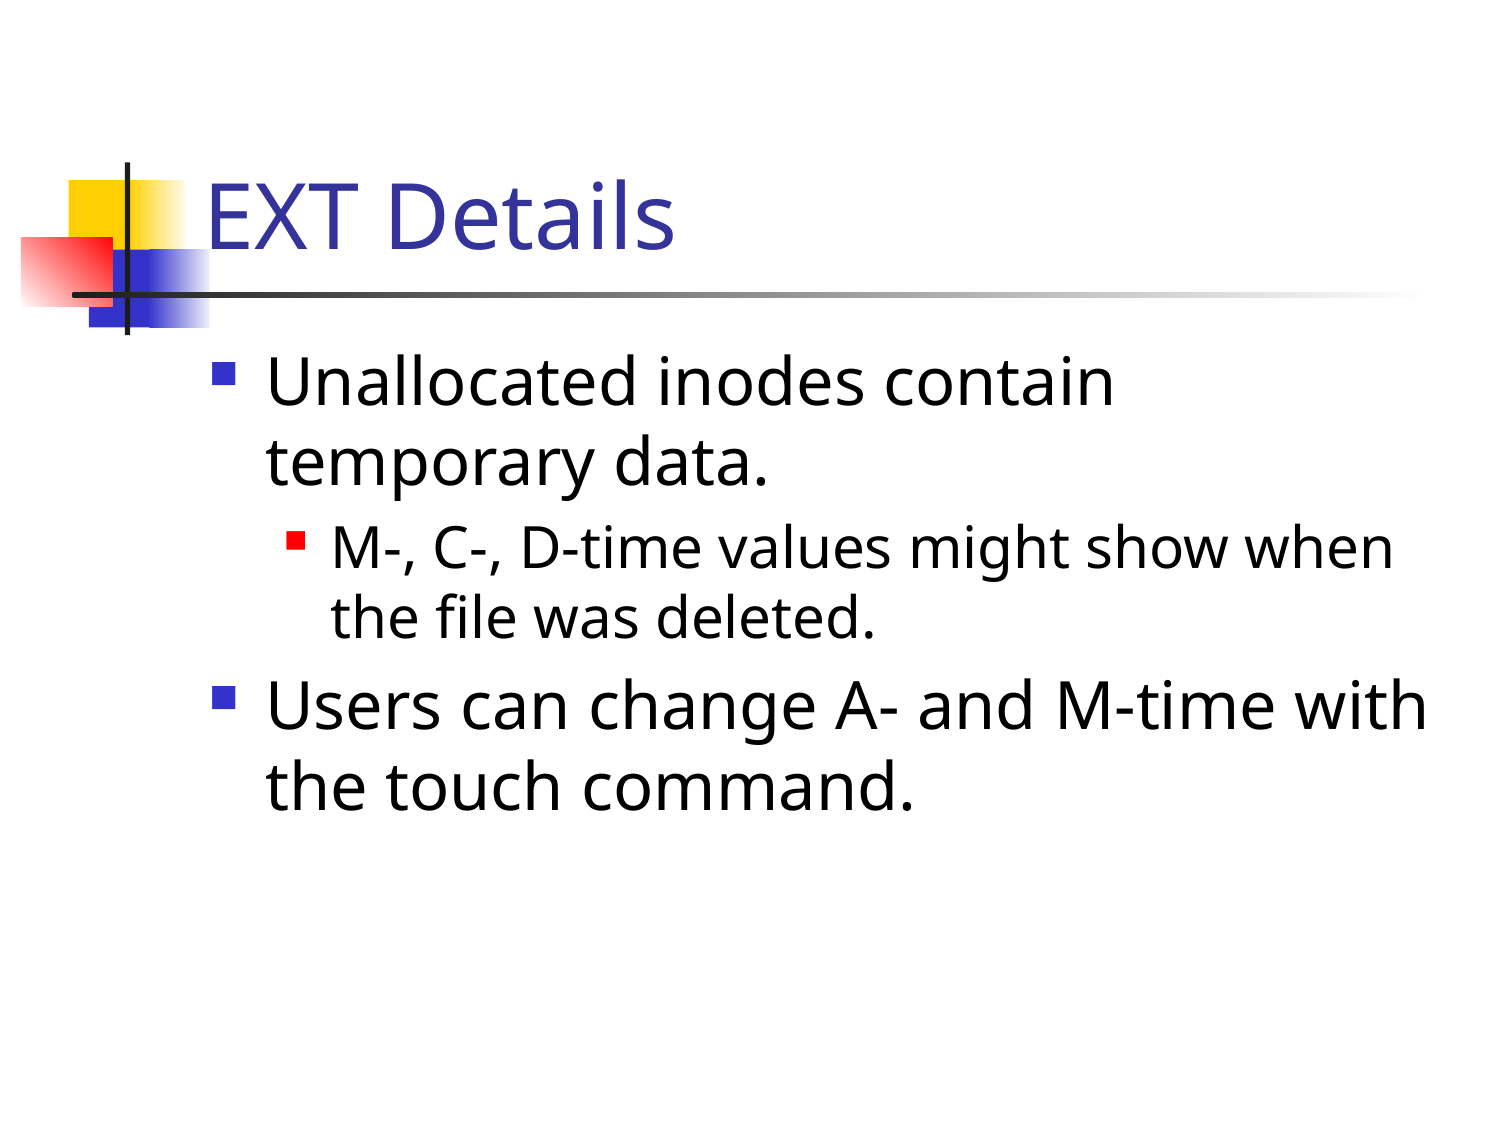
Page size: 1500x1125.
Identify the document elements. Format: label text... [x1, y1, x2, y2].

list Unallocated inodes contain temporary data. M-, C-, D-time values might show when the file was deleted. Users can change A- and M-time with the touch command. [193, 330, 1470, 1007]
title EXT Details [188, 34, 1468, 276]
